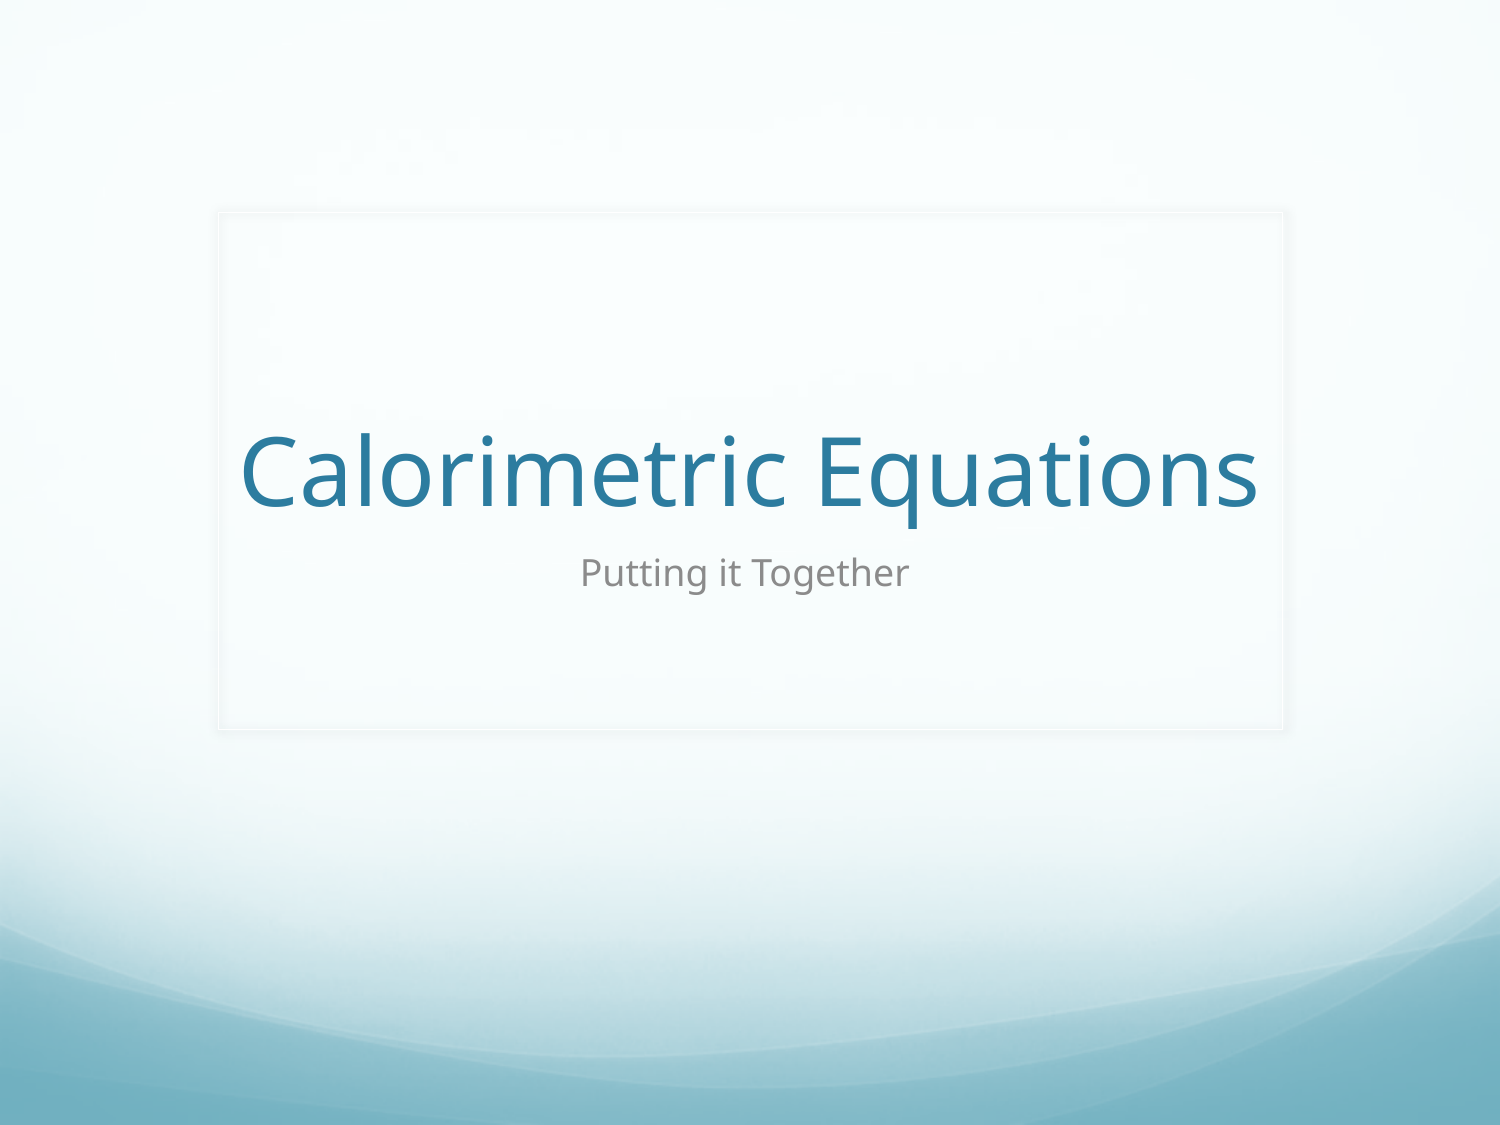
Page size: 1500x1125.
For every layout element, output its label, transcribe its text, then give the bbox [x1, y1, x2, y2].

title Calorimetric Equations [217, 249, 1283, 533]
subtitle Putting it Together [217, 541, 1283, 692]
